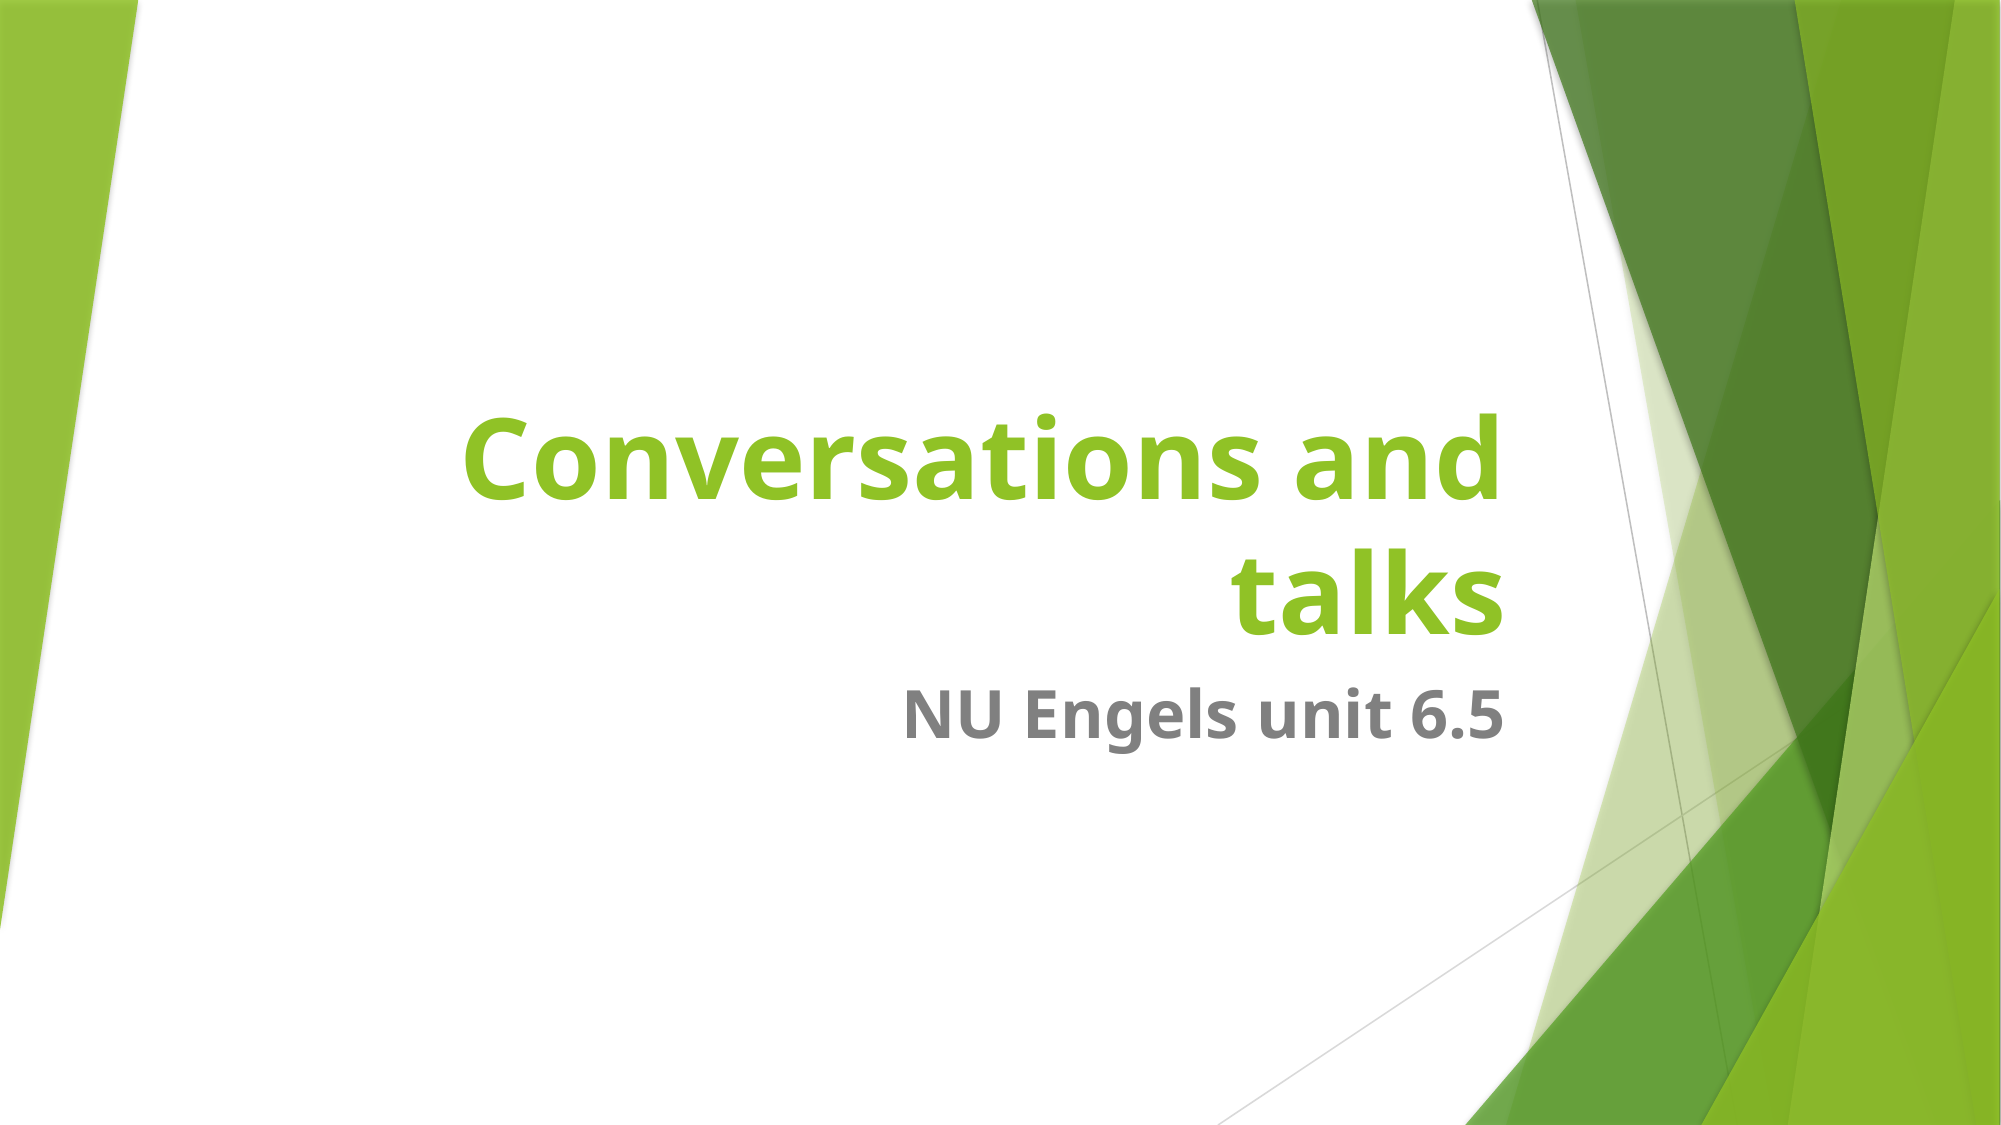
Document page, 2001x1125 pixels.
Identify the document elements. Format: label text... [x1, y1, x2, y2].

title Conversations and talks [247, 394, 1522, 664]
subtitle NU Engels unit 6.5 [247, 664, 1522, 845]
